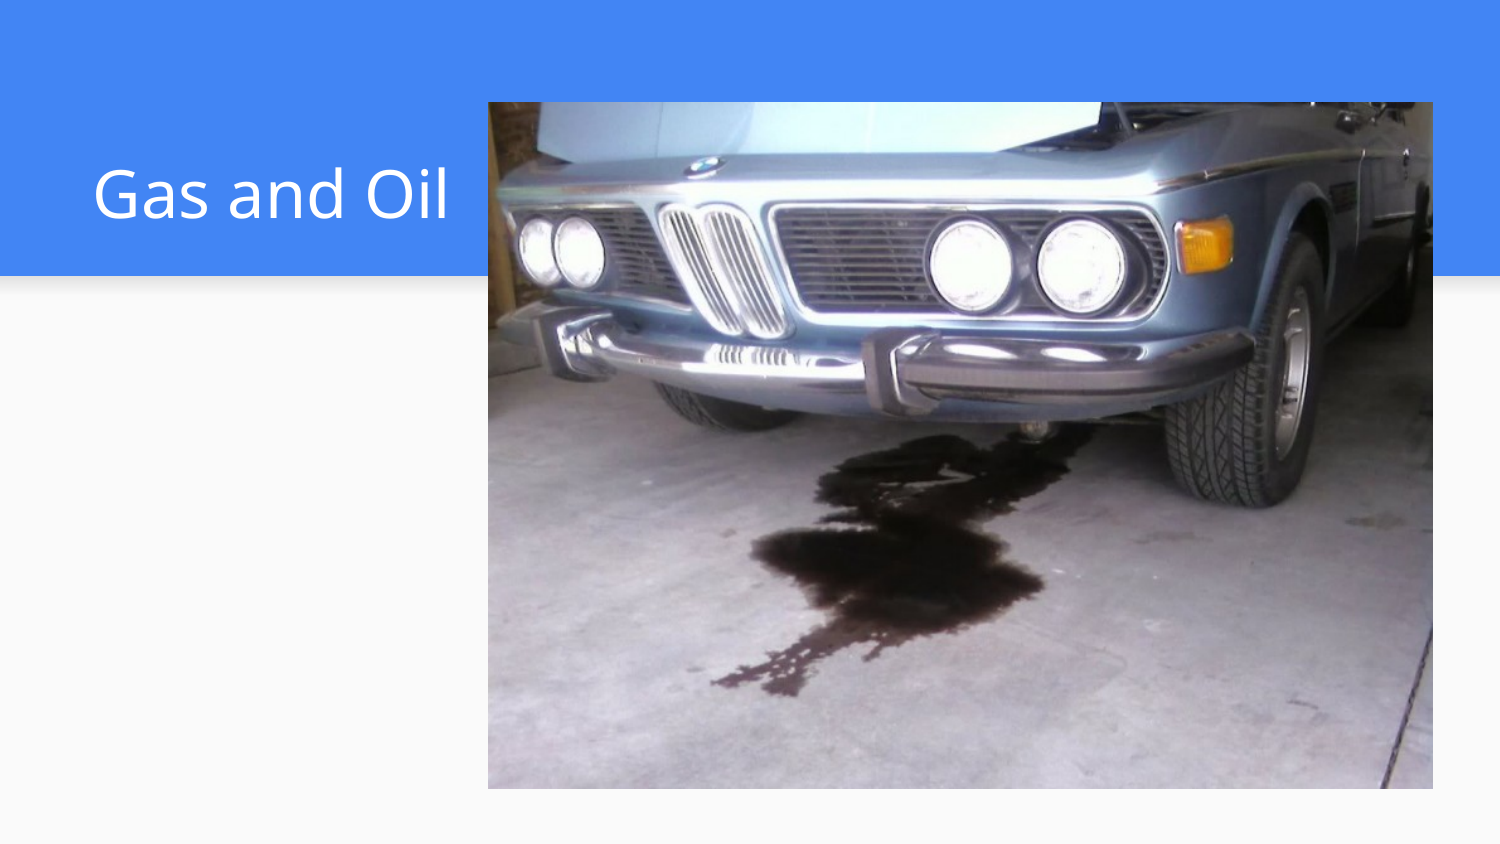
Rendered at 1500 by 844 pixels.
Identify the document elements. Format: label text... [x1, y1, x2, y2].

picture [487, 102, 1433, 789]
title Gas and Oil [77, 121, 482, 248]
